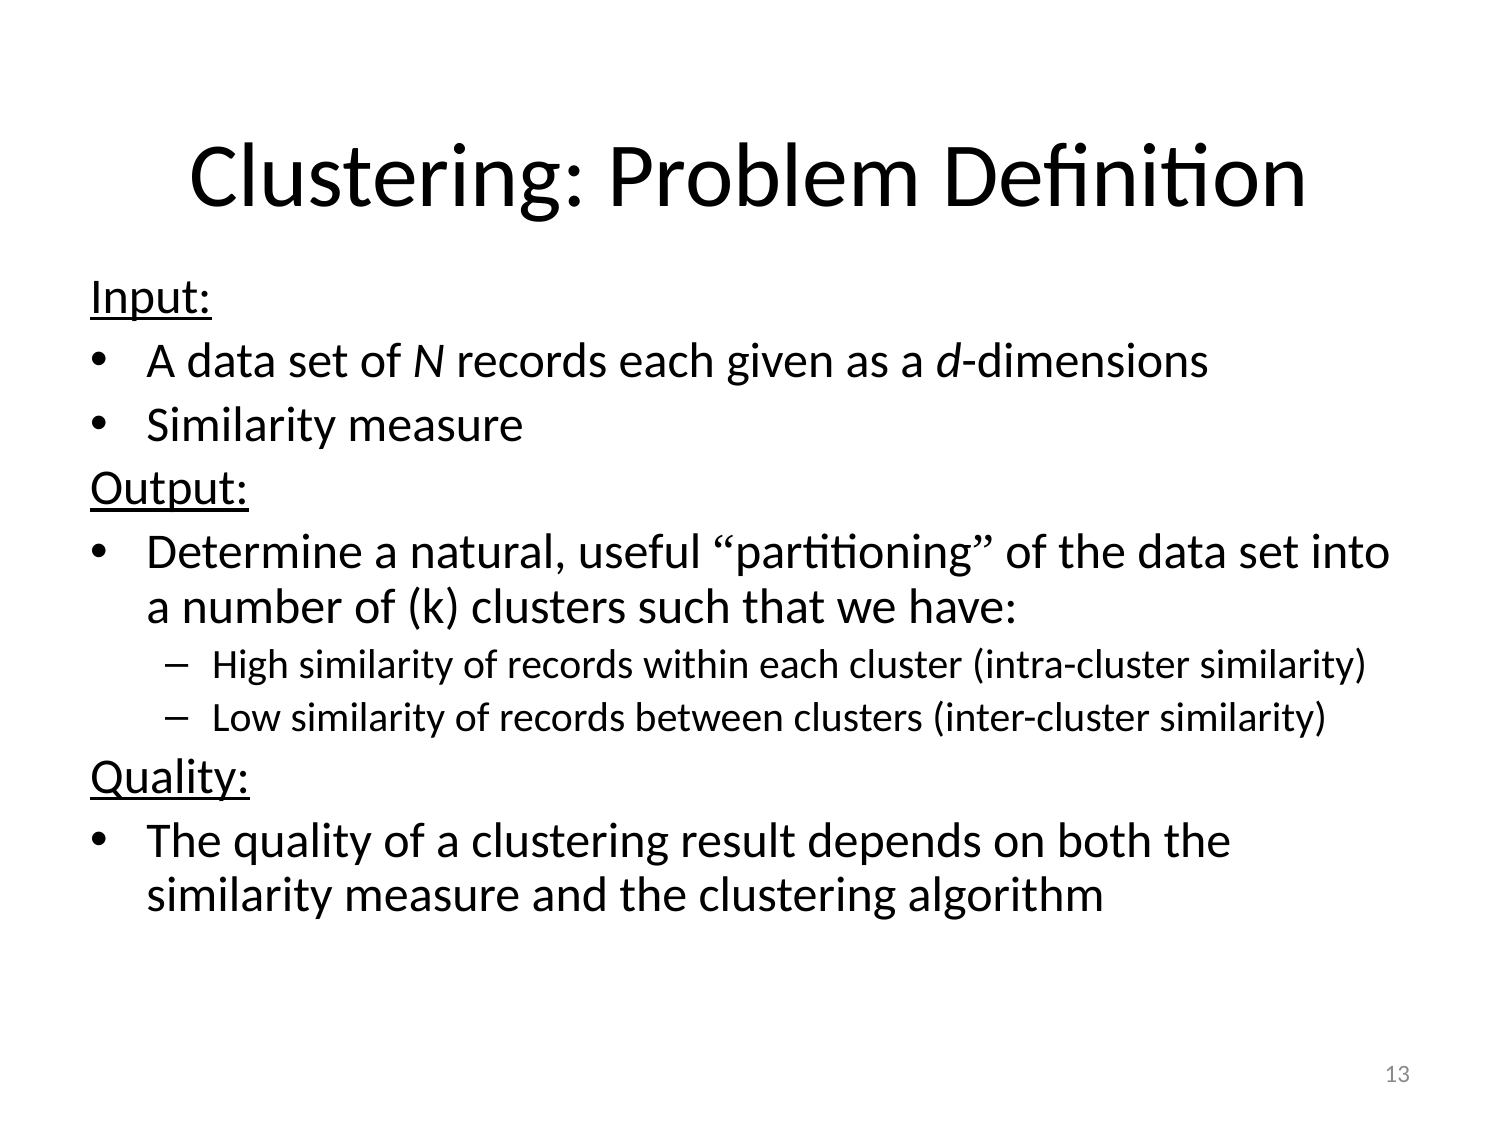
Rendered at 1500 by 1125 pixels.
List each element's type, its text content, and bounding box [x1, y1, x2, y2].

slide_number 13 [1074, 1042, 1425, 1103]
title Clustering: Problem Definition [75, 45, 1425, 233]
list Input: A data set of N records each given as a d-dimensions Similarity measure Output: Determine a natural, useful “partitioning” of the data set into a number of (k) clusters such that we have: High similarity of records within each cluster (intra-cluster similarity) Low similarity of records between clusters (inter-cluster similarity) Quality: The quality of a clustering result depends on both the similarity measure and the clustering algorithm [75, 262, 1425, 1005]
